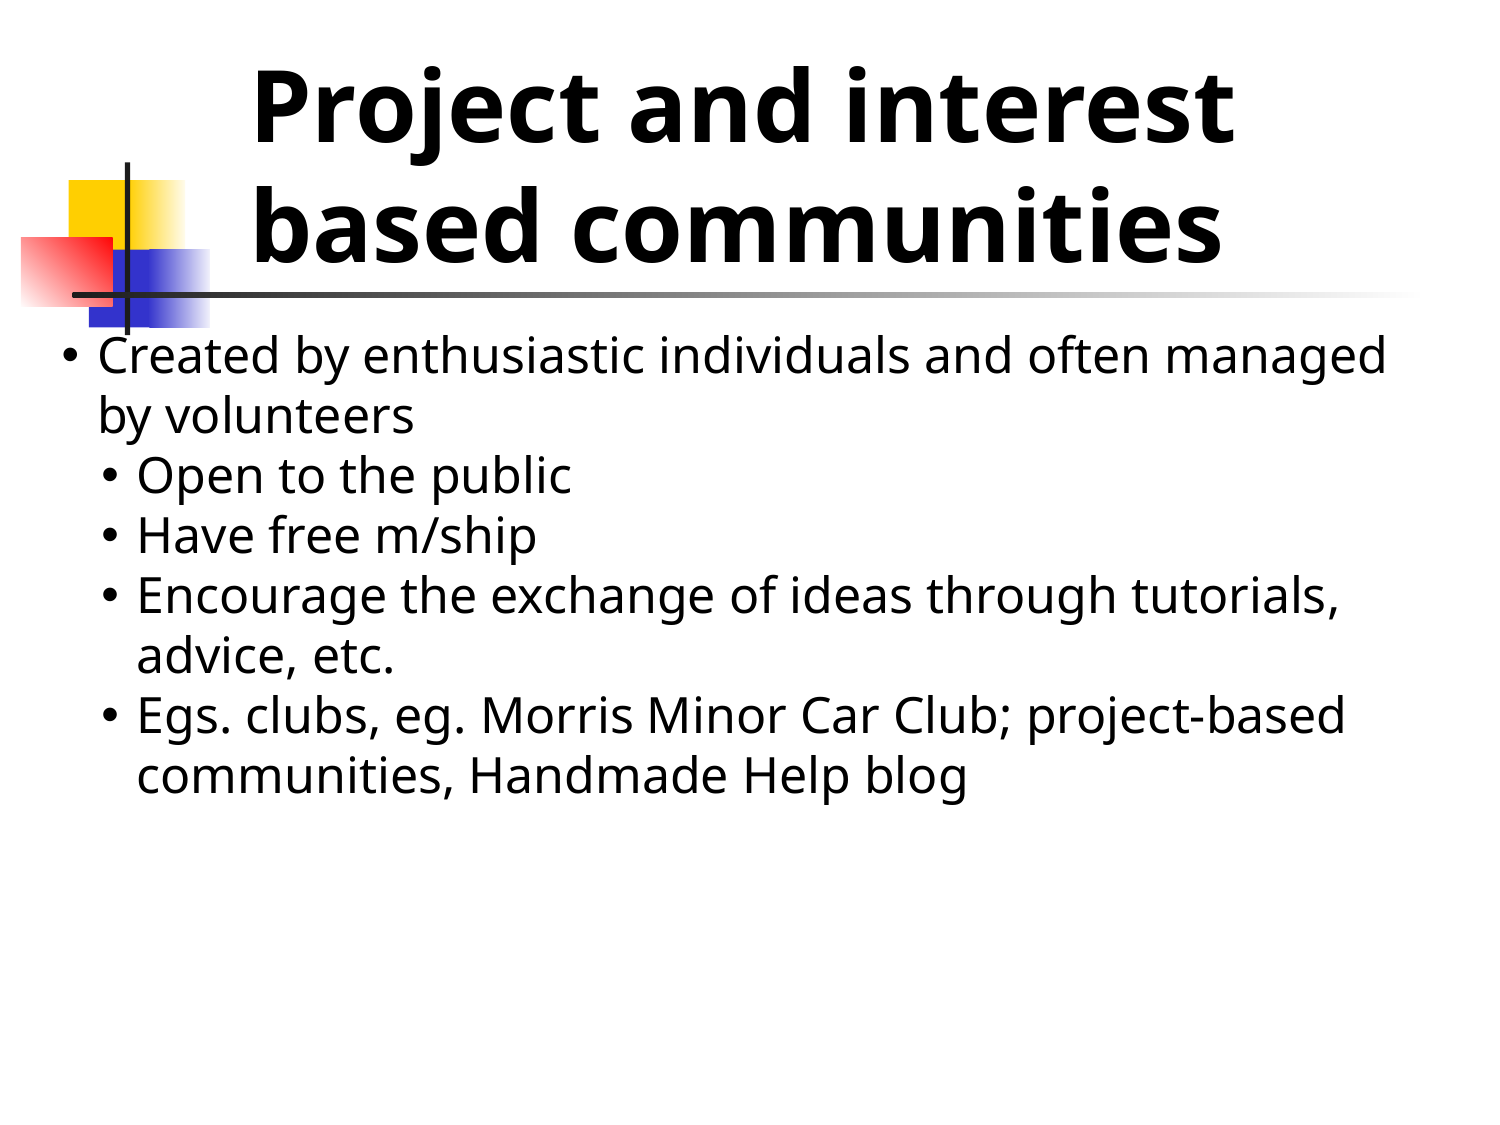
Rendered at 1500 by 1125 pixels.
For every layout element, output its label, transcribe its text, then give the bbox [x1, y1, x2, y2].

text_box Project and interest based communities [234, 35, 1450, 290]
text_box Created by enthusiastic individuals and often managed by volunteers Open to the public Have free m/ship Encourage the exchange of ideas through tutorials, advice, etc. Egs. clubs, eg. Morris Minor Car Club; project-based communities, Handmade Help blog [46, 316, 1465, 872]
text_box [187, 310, 1363, 316]
